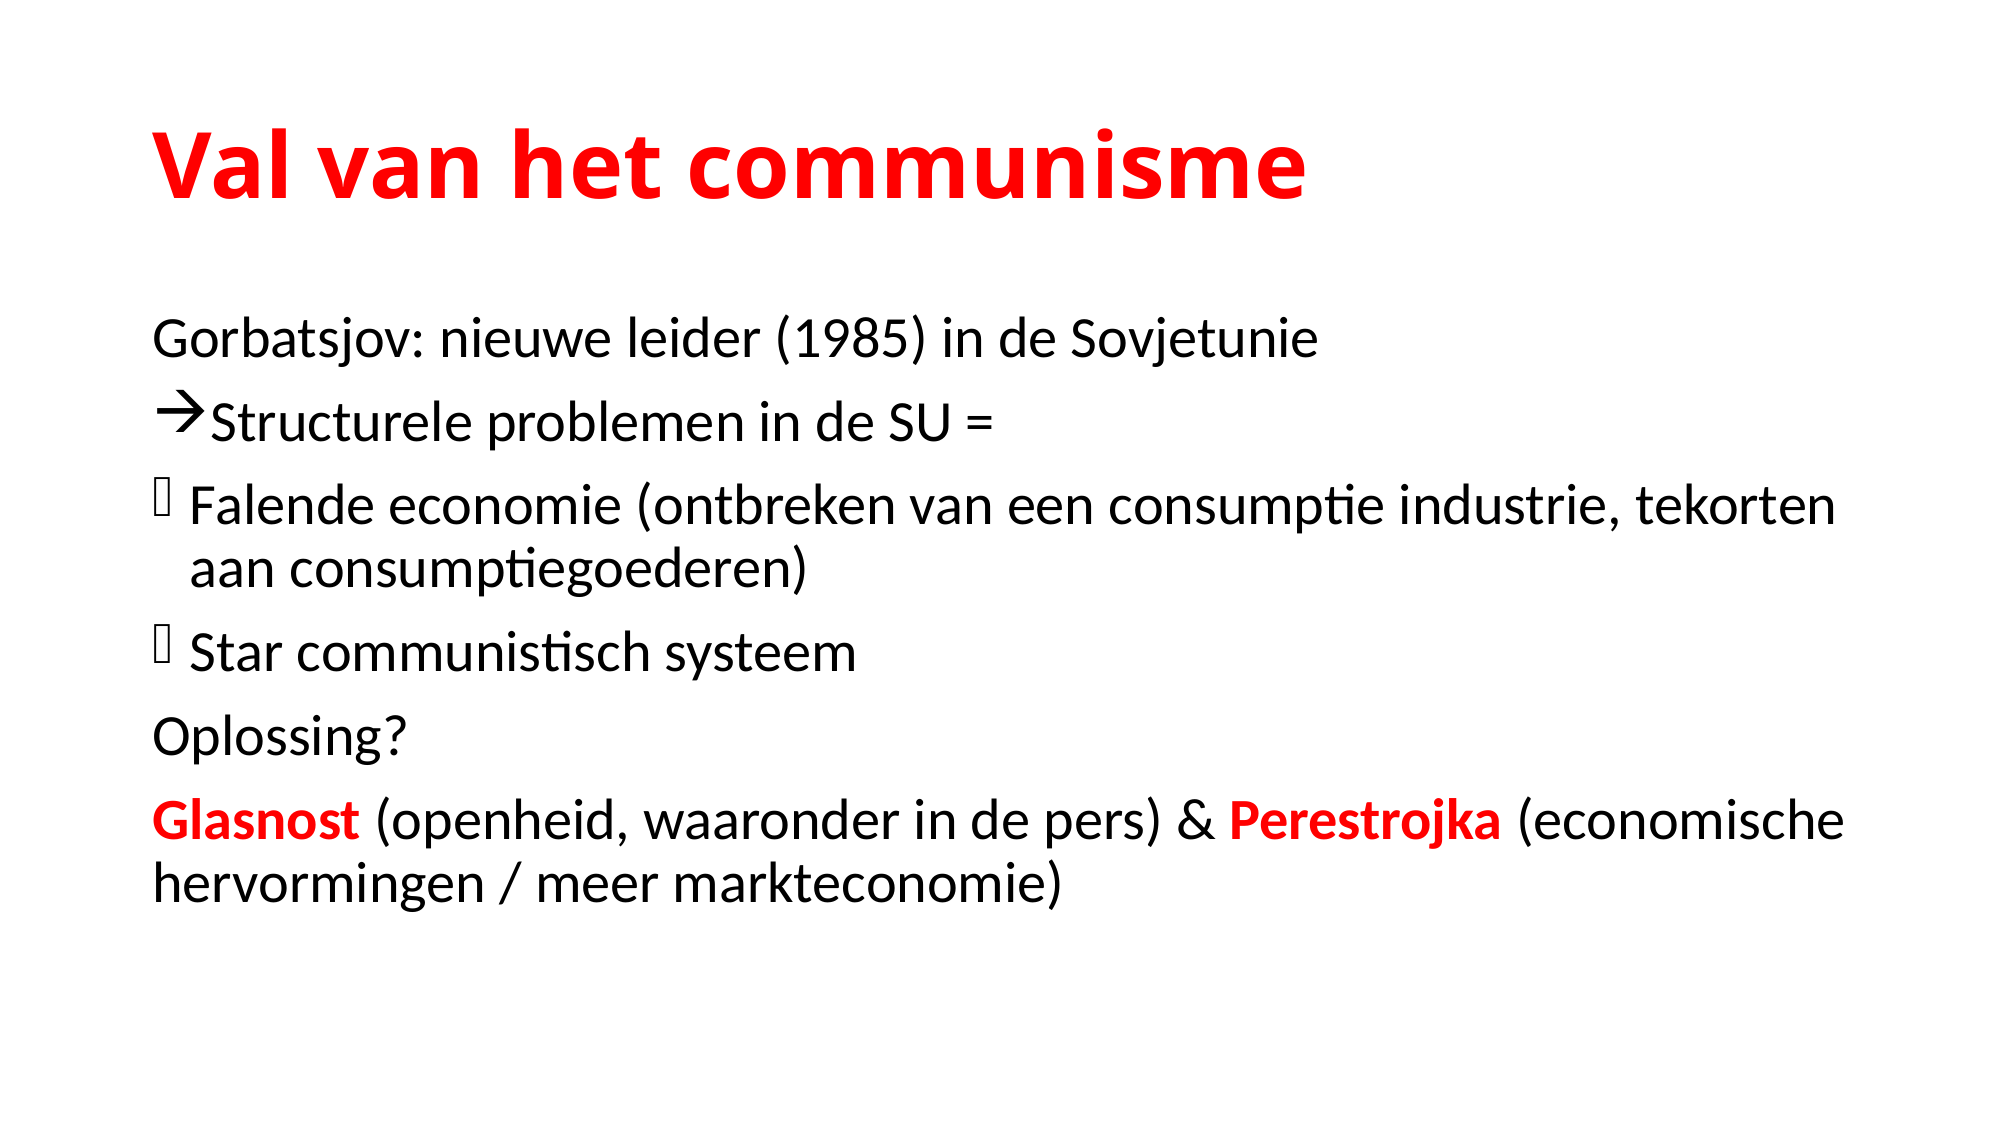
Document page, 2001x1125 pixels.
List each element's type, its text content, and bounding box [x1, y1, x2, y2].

title Val van het communisme [137, 59, 1863, 278]
list Gorbatsjov: nieuwe leider (1985) in de Sovjetunie Structurele problemen in de SU = Falende economie (ontbreken van een consumptie industrie, tekorten aan consumptiegoederen) Star communistisch systeem Oplossing? Glasnost (openheid, waaronder in de pers) & Perestrojka (economische hervormingen / meer markteconomie) [137, 299, 1863, 1014]
